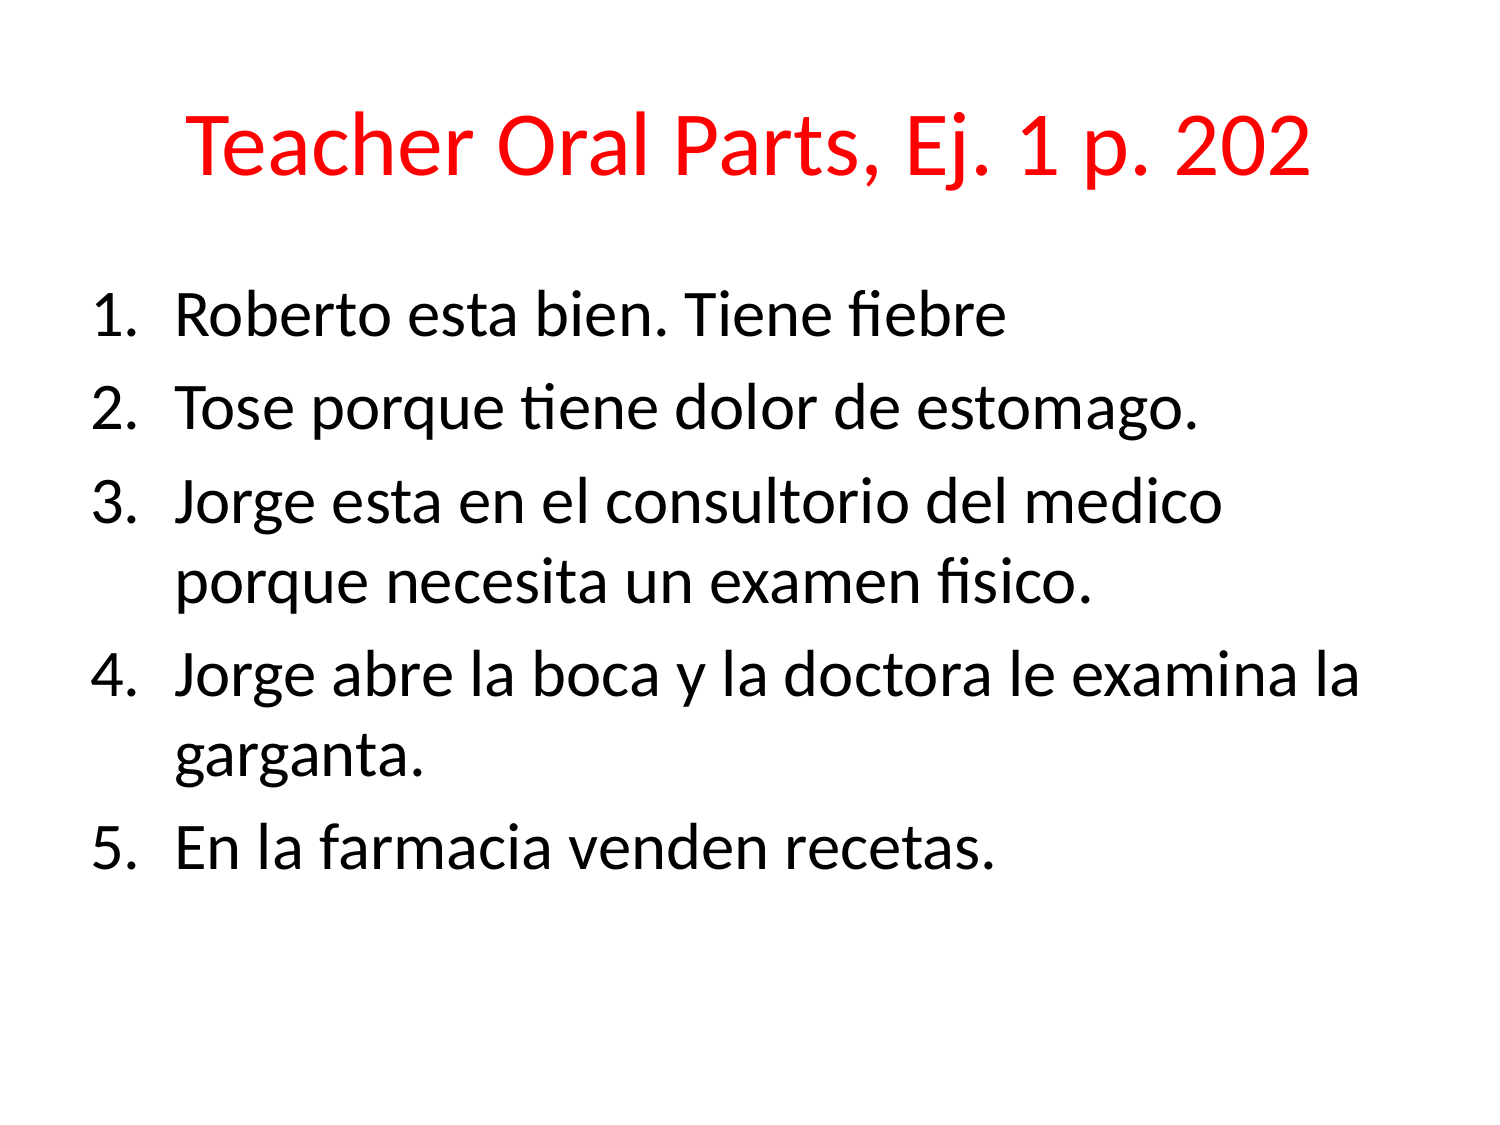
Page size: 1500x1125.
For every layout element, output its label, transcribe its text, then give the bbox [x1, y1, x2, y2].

title Teacher Oral Parts, Ej. 1 p. 202 [75, 45, 1425, 233]
list Roberto esta bien. Tiene fiebre Tose porque tiene dolor de estomago. Jorge esta en el consultorio del medico porque necesita un examen fisico. Jorge abre la boca y la doctora le examina la garganta. En la farmacia venden recetas. [75, 262, 1425, 1005]
